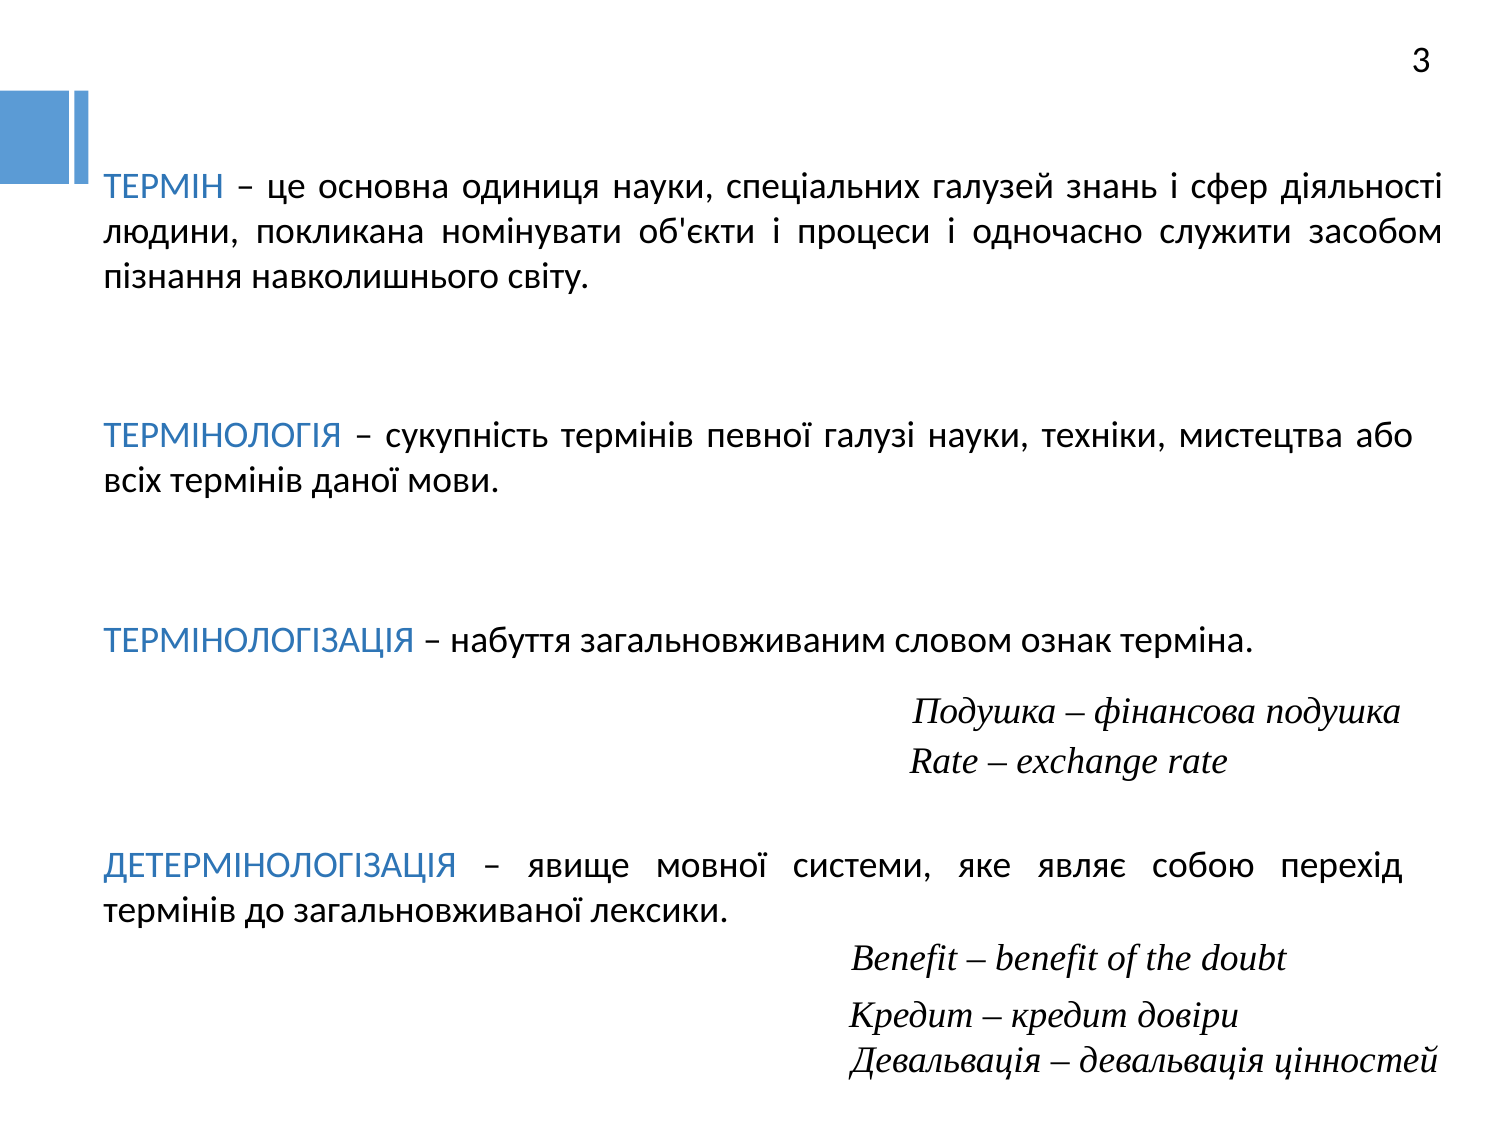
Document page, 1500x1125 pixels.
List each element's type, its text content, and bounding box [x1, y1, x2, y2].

text_box 3 [1236, 27, 1446, 88]
text_box Девальвація – девальвація цінностей [836, 1027, 1454, 1088]
text_box ТЕРМІН – це основна одиниця науки, спеціальних галузей знань і сфер діяльності людини, покликана номінувати об'єкти і процеси і одночасно служити засобом пізнання навколишнього світу. [88, 153, 1459, 304]
text_box Rate – exchange rate [894, 729, 1244, 789]
text_box Benefit – benefit of the doubt [835, 925, 1302, 986]
text_box Подушка – фінансова подушка [897, 678, 1417, 739]
text_box Кредит – кредит довіри [834, 982, 1283, 1043]
text_box ТЕРМІНОЛОГІЗАЦІЯ – набуття загальновживаним словом ознак терміна. ДЕТЕРМІНОЛОГІЗАЦІЯ – явище мовної системи, яке являє собою перехід термінів до загальновживаної лексики. [88, 562, 1419, 938]
text_box ТЕРМІНОЛОГІЯ – сукупність термінів певної галузі науки, техніки, мистецтва або всіх термінів даної мови. [88, 403, 1429, 508]
